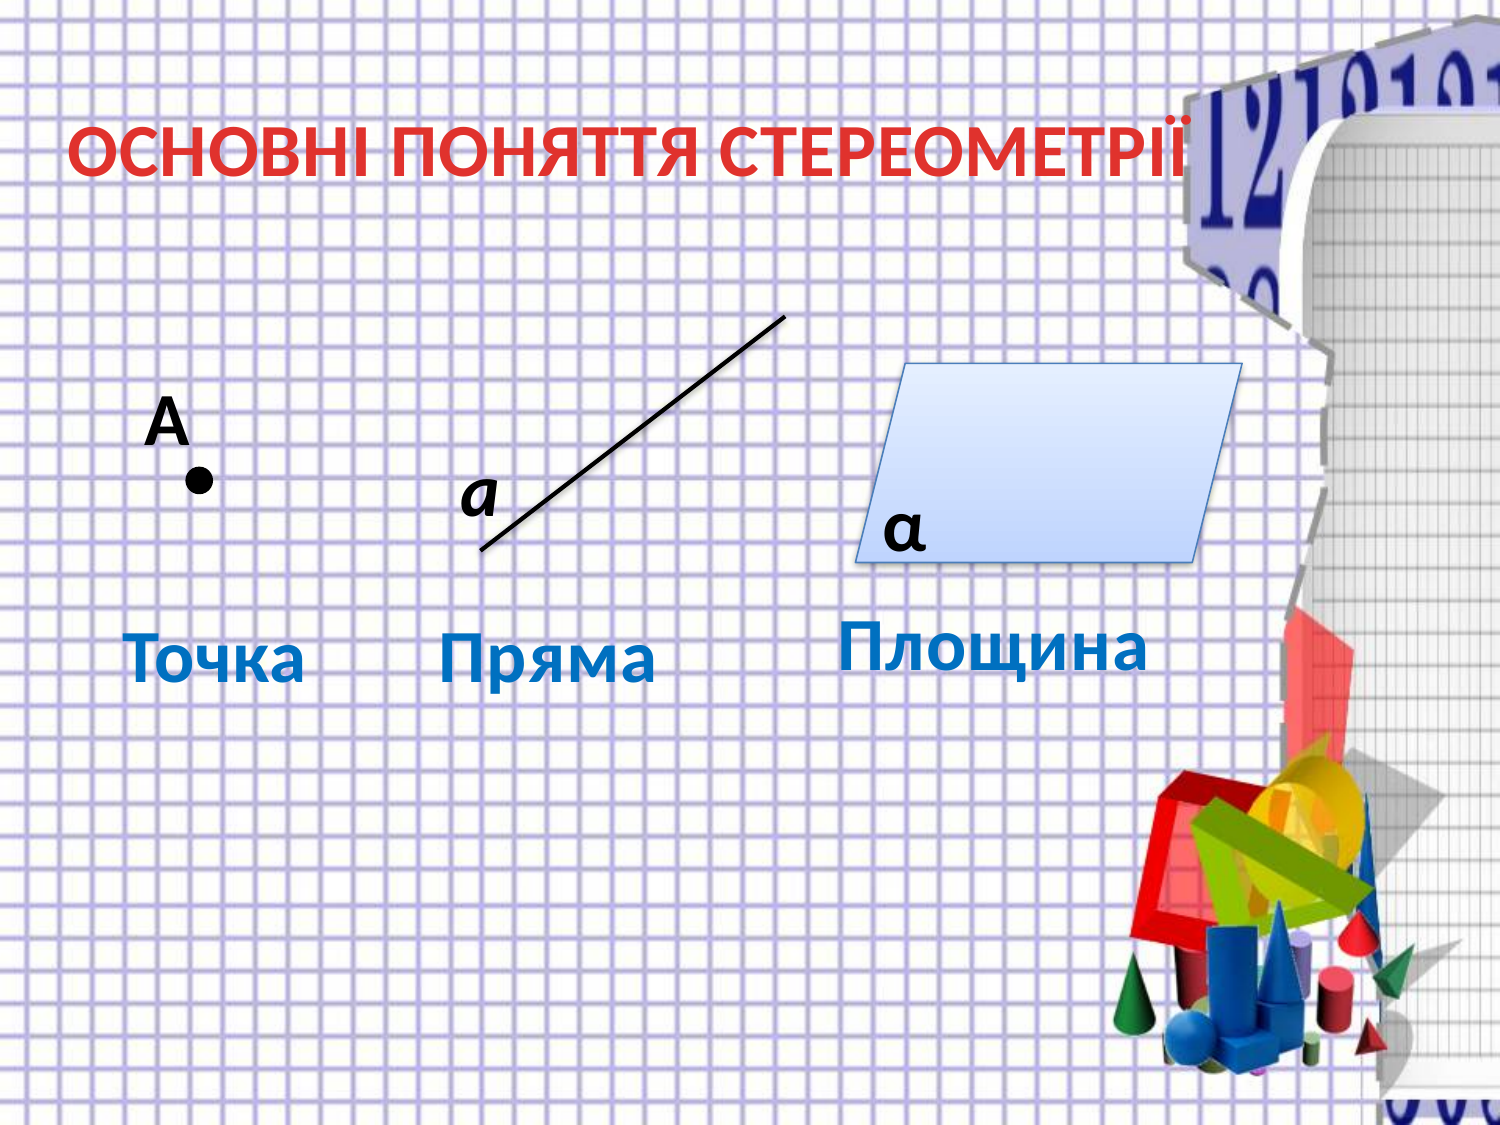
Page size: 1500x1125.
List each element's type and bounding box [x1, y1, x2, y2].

picture [0, 0, 1500, 1125]
text_box [480, 316, 786, 552]
